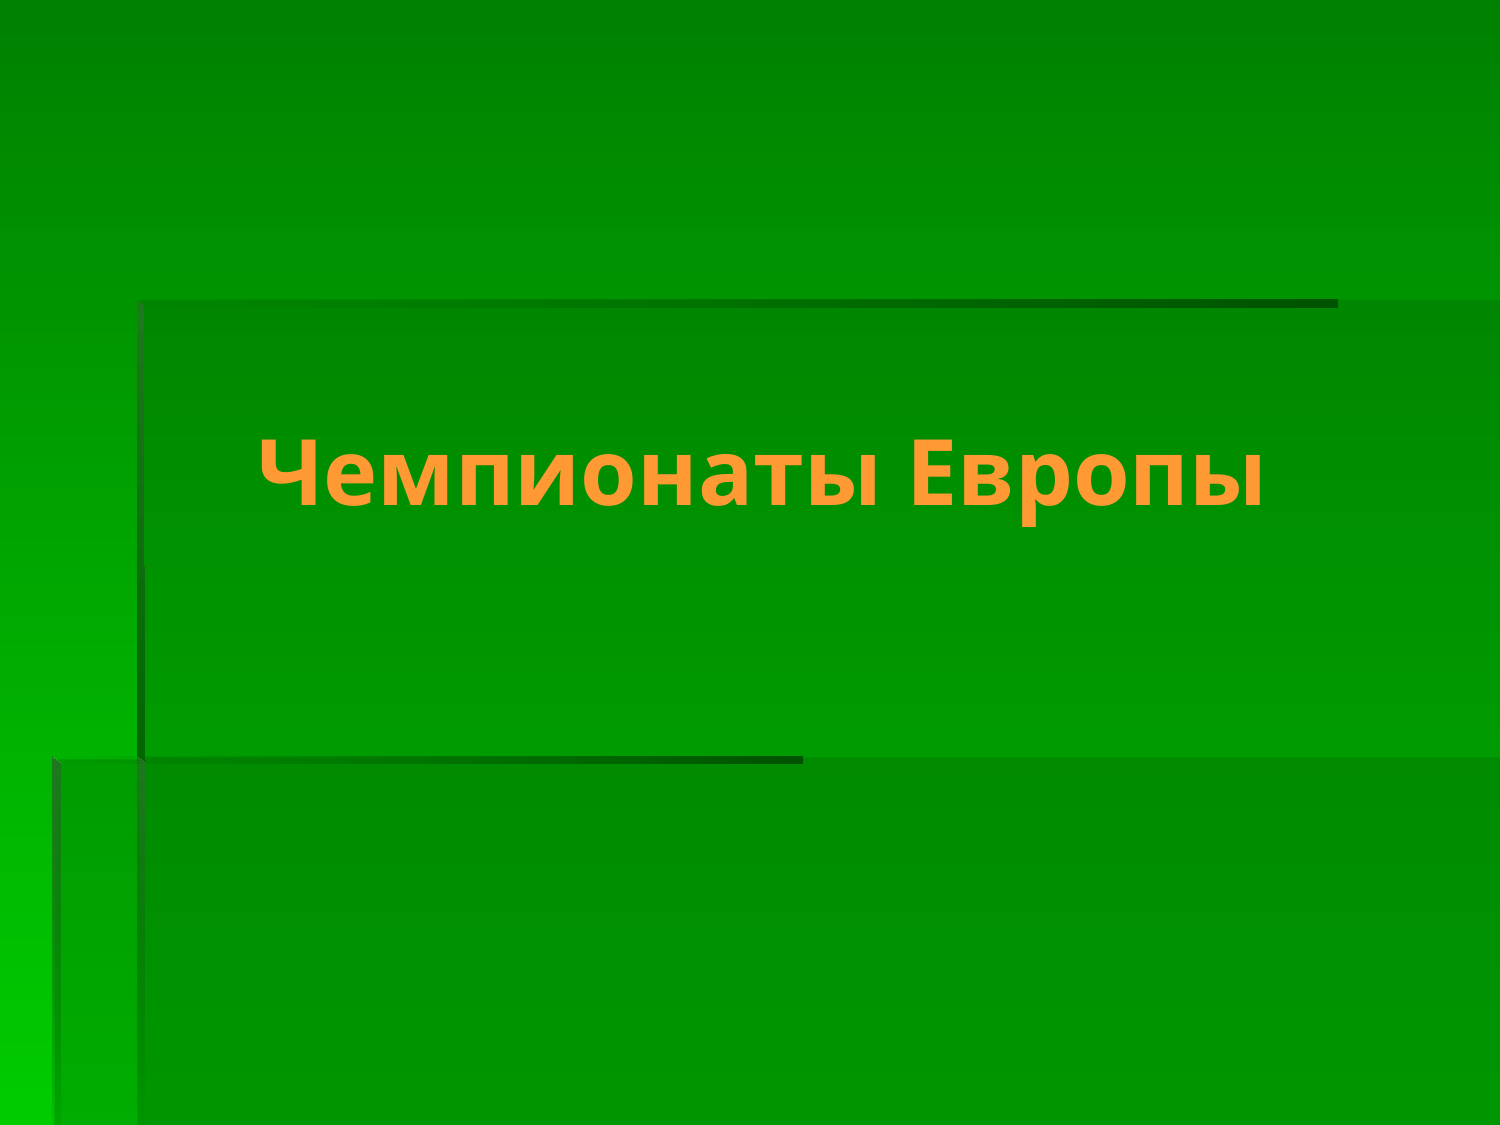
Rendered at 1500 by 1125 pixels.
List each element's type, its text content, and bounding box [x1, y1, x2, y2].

title Чемпионаты Европы [74, 351, 1451, 587]
